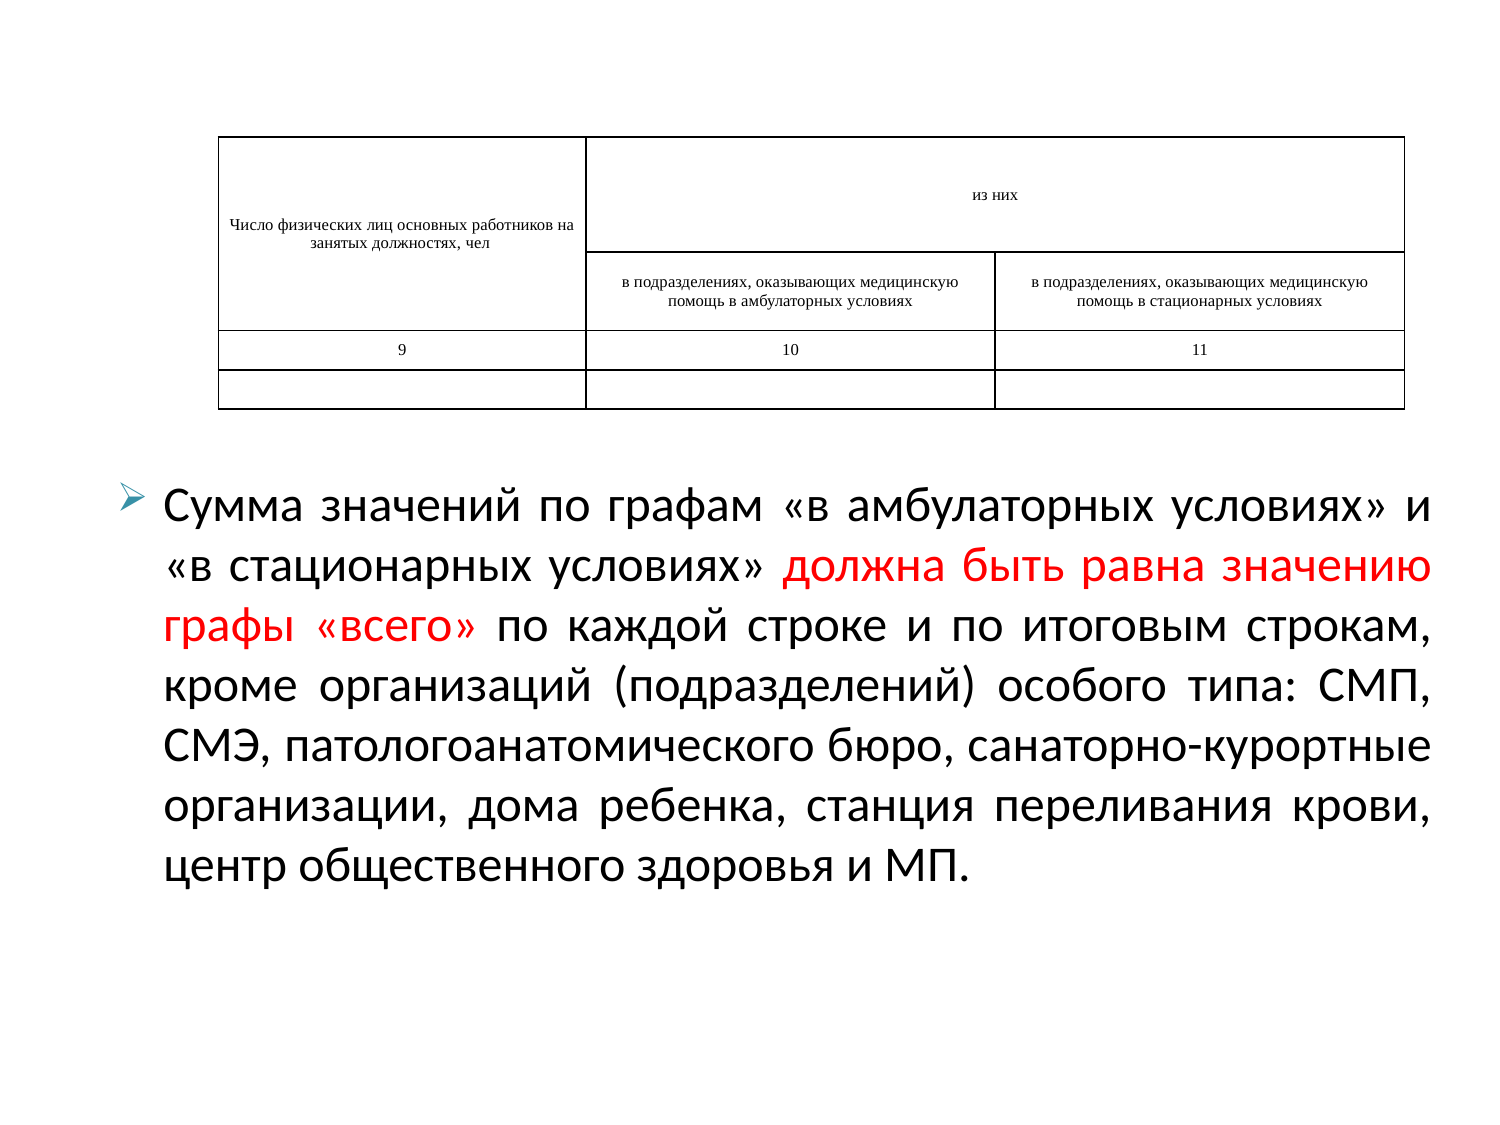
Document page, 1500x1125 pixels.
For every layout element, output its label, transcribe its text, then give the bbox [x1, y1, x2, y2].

table_cell в подразделениях, оказывающих медицинскую помощь в стационарных условиях [996, 253, 1404, 330]
table_cell [996, 371, 1404, 408]
table_header Число физических лиц основных работников на занятых должностях, чел [219, 138, 585, 330]
table_cell [587, 371, 994, 408]
table_cell 9 [219, 331, 585, 369]
table_cell [219, 371, 585, 408]
table_cell 11 [996, 331, 1404, 369]
table_cell 10 [587, 331, 994, 369]
text_box Сумма значений по графам «в амбулаторных условиях» и «в стационарных условиях» должна быть равна значению графы «всего» по каждой строке и по итоговым строкам, кроме организаций (подразделений) особого типа: СМП, СМЭ, патологоанатомического бюро, санаторно-курортные организации, дома ребенка, станция переливания крови, центр общественного здоровья и МП. [88, 464, 1447, 997]
table_header из них [587, 138, 1404, 251]
table_cell в подразделениях, оказывающих медицинскую помощь в амбулаторных условиях [587, 253, 994, 330]
